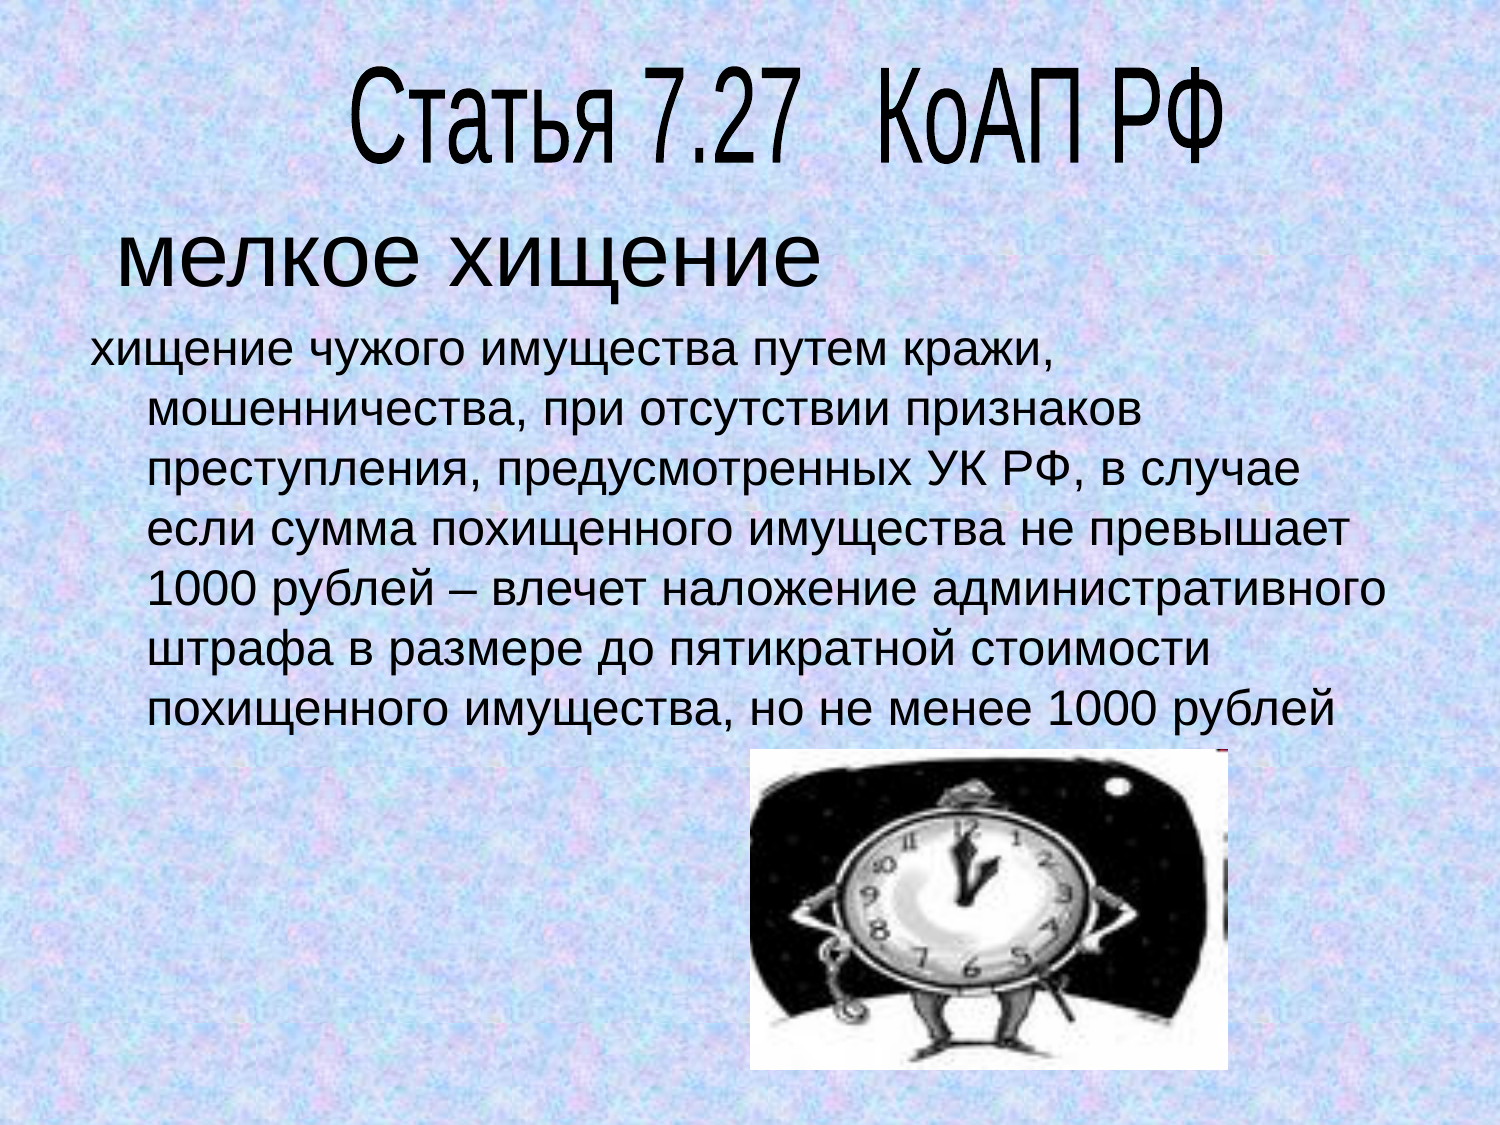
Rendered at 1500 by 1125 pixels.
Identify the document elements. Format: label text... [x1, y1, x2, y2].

picture [0, 0, 1500, 1125]
list мелкое хищение хищение чужого имущества путем кражи, мошенничества, при отсутствии признаков преступления, предусмотренных УК РФ, в случае если сумма похищенного имущества не превышает 1000 рублей – влечет наложение административного штрафа в размере до пятикратной стоимости похищенного имущества, но не менее 1000 рублей [74, 187, 1426, 1006]
